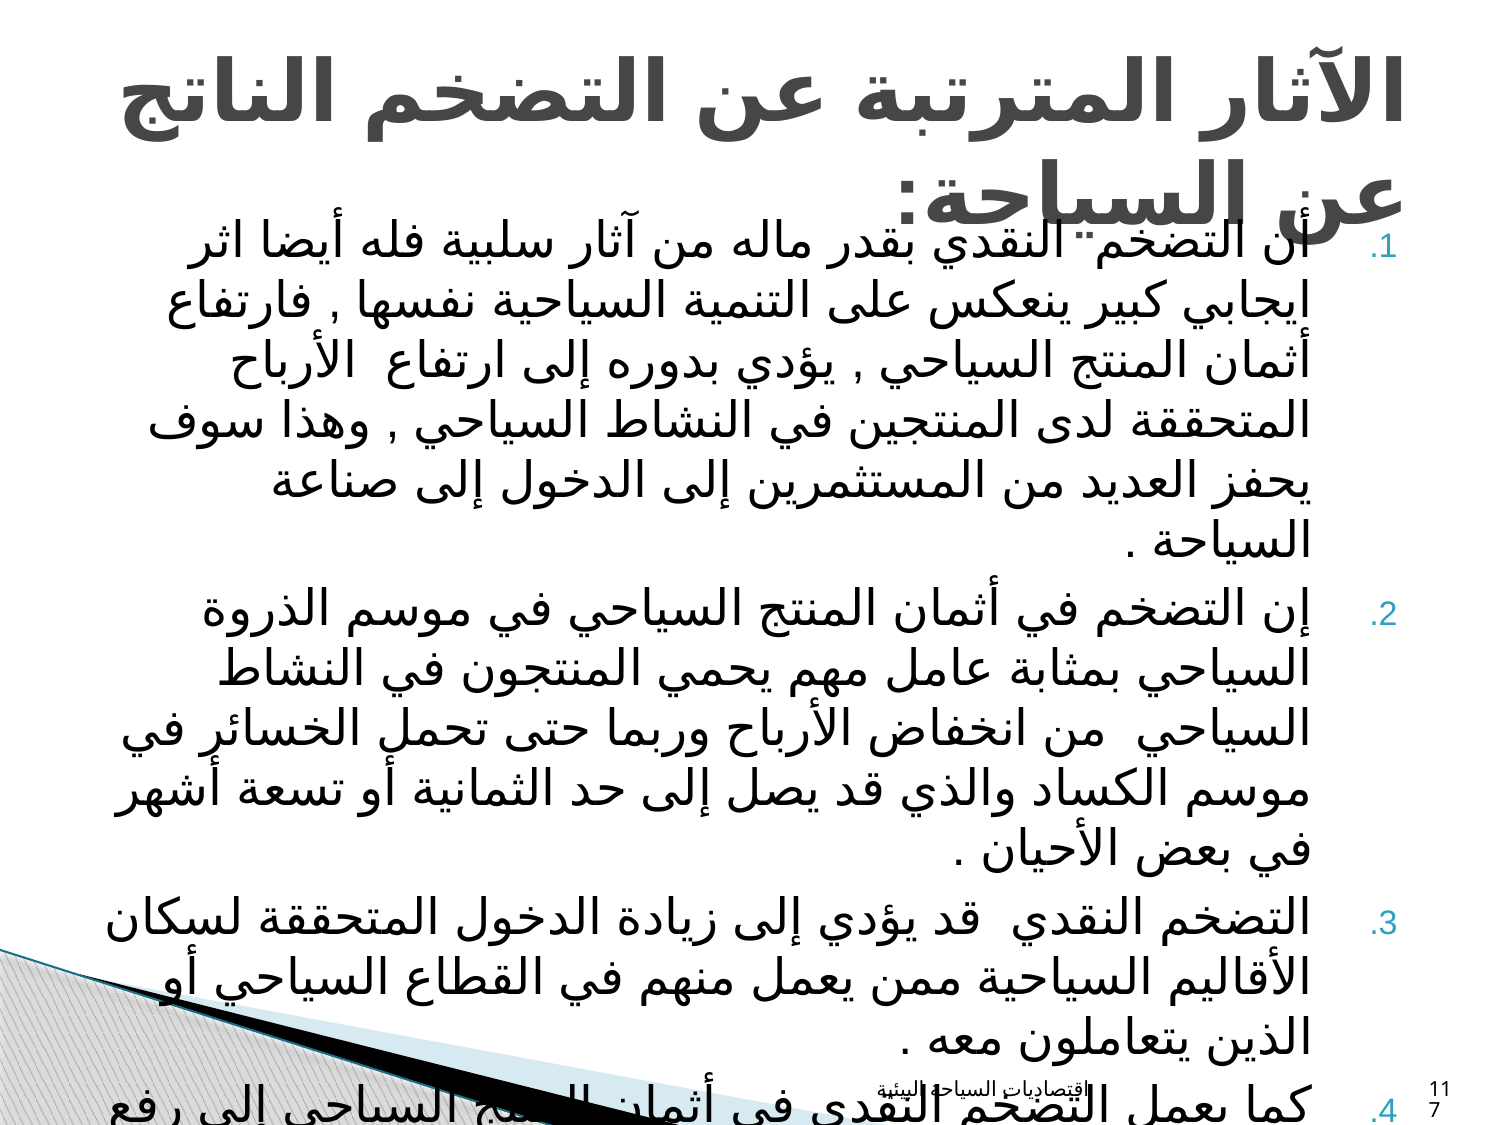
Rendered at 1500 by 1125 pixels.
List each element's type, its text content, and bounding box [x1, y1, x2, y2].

title الآثار المترتبة عن التضخم الناتج عن السياحة: [75, 45, 1425, 233]
footer اقتصاديات السياحة البيئية [718, 1051, 1105, 1112]
slide_number 166 [0, 953, 542, 1125]
list أن التضخم النقدي بقدر ماله من آثار سلبية فله أيضا اثر ايجابي كبير ينعكس على التنمية السياحية نفسها , فارتفاع أثمان المنتج السياحي , يؤدي بدوره إلى ارتفاع الأرباح المتحققة لدى المنتجين في النشاط السياحي , وهذا سوف يحفز العديد من المستثمرين إلى الدخول إلى صناعة السياحة . إن التضخم في أثمان المنتج السياحي في موسم الذروة السياحي بمثابة عامل مهم يحمي المنتجون في النشاط السياحي من انخفاض الأرباح وربما حتى تحمل الخسائر في موسم الكساد والذي قد يصل إلى حد الثمانية أو تسعة أشهر في بعض الأحيان . التضخم النقدي قد يؤدي إلى زيادة الدخول المتحققة لسكان الأقاليم السياحية ممن يعمل منهم في القطاع السياحي أو الذين يتعاملون معه . كما يعمل التضخم النقدي في أثمان المنتج السياحي إلى رفع تكاليف الرحلات السياحية , وهذا بدوره سوف يؤثر على قرارات الأفراد من ذوي الدخول المنخفضة والمحدودة , أما بتقليص أيام الرحلة السياحية أو ربما حتى العدول عنها كاملة . [62, 200, 1413, 943]
slide_number 117 [1418, 1051, 1479, 1112]
